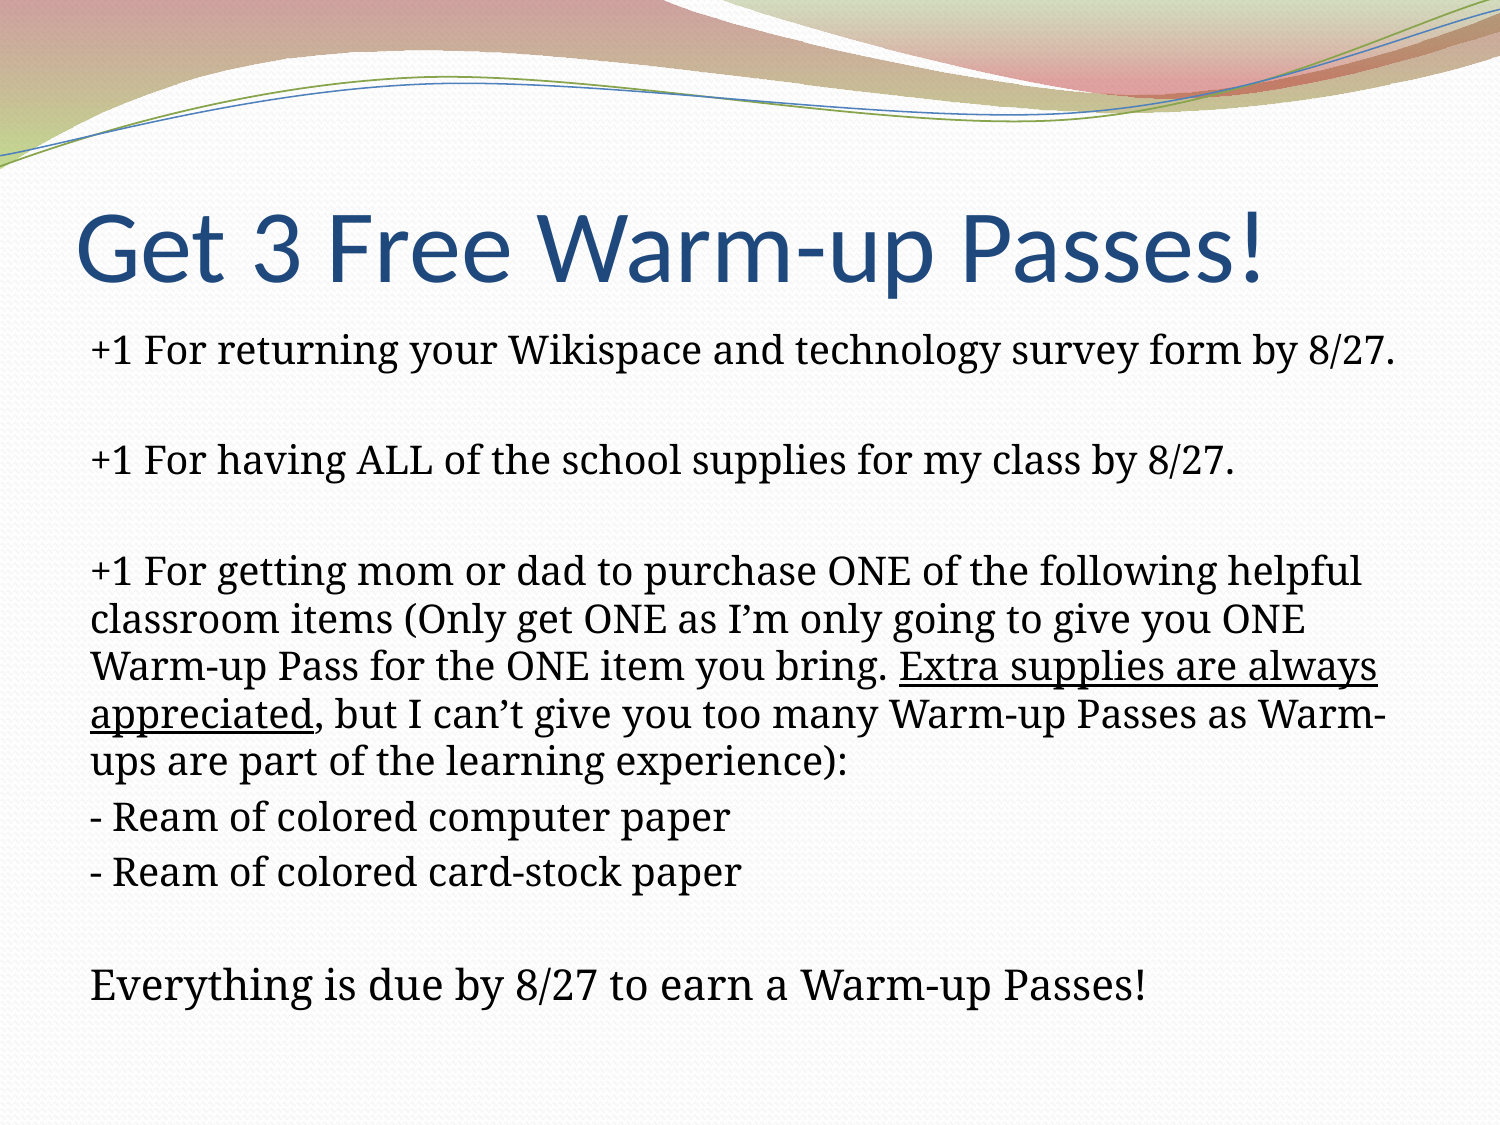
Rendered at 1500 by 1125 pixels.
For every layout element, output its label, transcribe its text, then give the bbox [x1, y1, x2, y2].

list +1 For returning your Wikispace and technology survey form by 8/27. +1 For having ALL of the school supplies for my class by 8/27. +1 For getting mom or dad to purchase ONE of the following helpful classroom items (Only get ONE as I’m only going to give you ONE Warm-up Pass for the ONE item you bring. Extra supplies are always appreciated, but I can’t give you too many Warm-up Passes as Warm-ups are part of the learning experience): - Ream of colored computer paper - Ream of colored card-stock paper Everything is due by 8/27 to earn a Warm-up Passes! [75, 317, 1425, 1038]
title Get 3 Free Warm-up Passes! [75, 115, 1425, 303]
